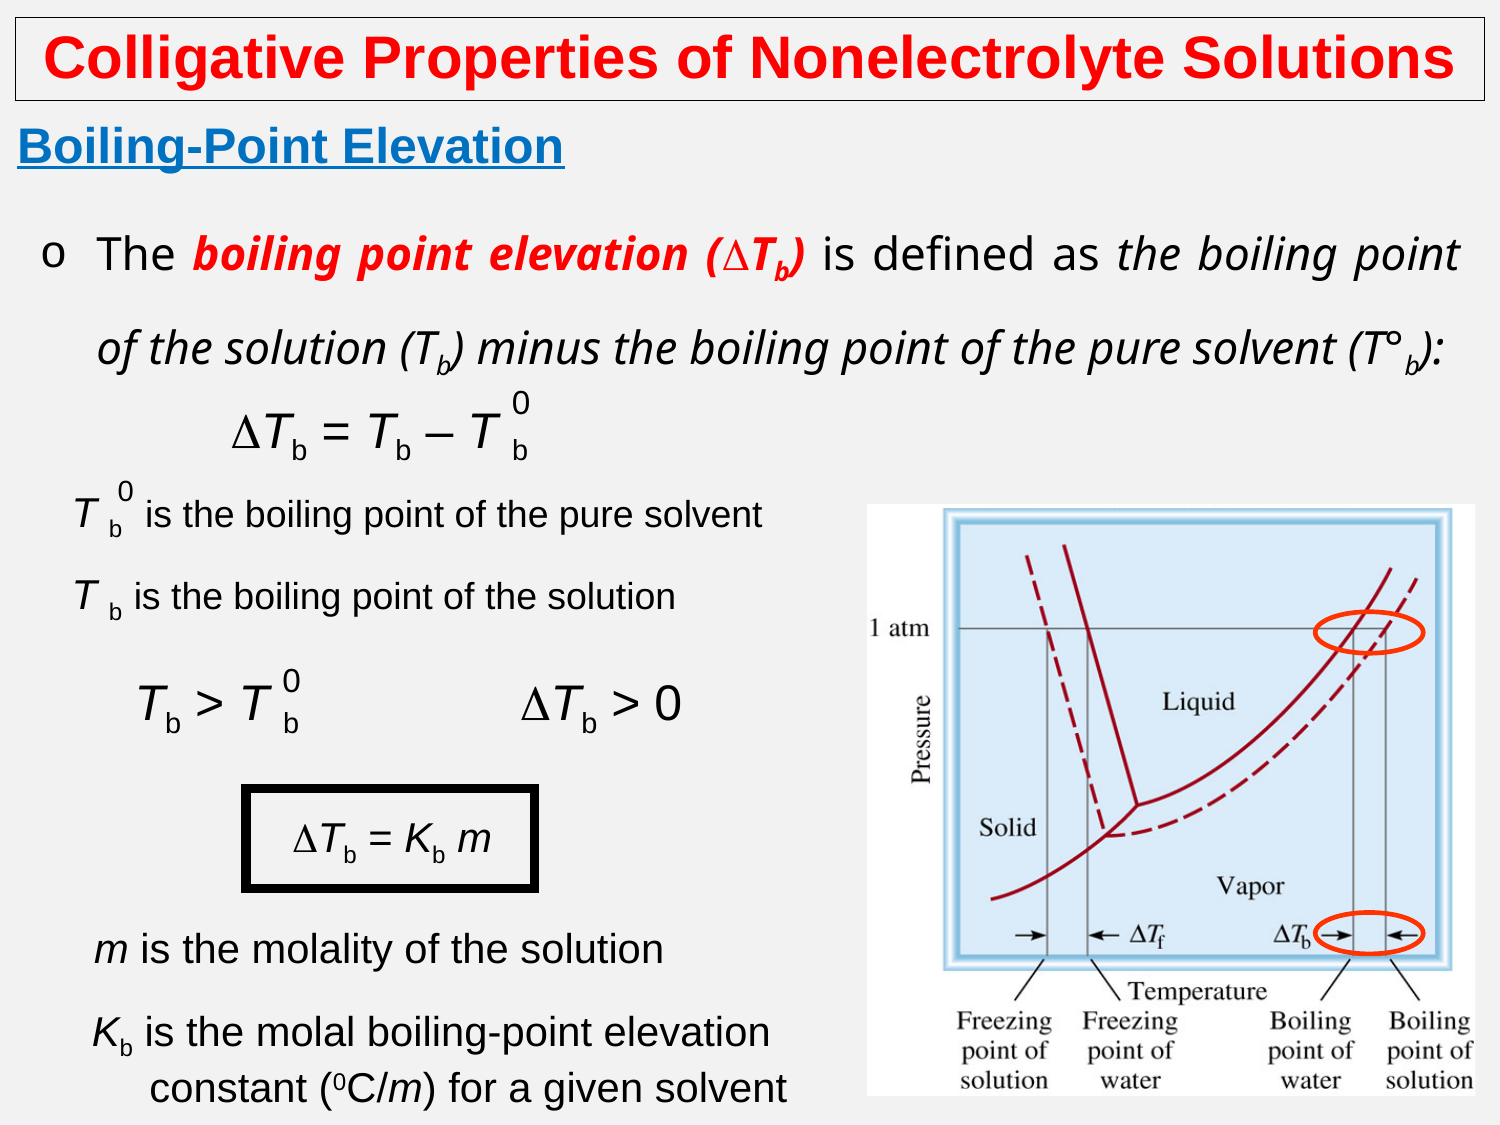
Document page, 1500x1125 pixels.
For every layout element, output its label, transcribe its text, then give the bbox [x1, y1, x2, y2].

text_box Kb is the molal boiling-point elevation constant (0C/m) for a given solvent [77, 996, 815, 1119]
text_box DTb > 0 [505, 663, 698, 747]
text_box Boiling-Point Elevation [2, 106, 580, 181]
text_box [246, 788, 535, 889]
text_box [116, 651, 318, 739]
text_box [211, 373, 548, 465]
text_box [866, 504, 1476, 1096]
text_box The boiling point elevation (DTb) is defined as the boiling point of the solution (Tb) minus the boiling point of the pure solvent (T°b): [25, 185, 1476, 389]
text_box m is the molality of the solution [79, 914, 680, 980]
title Colligative Properties of Nonelectrolyte Solutions [15, 17, 1485, 101]
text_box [56, 465, 859, 544]
text_box T b is the boiling point of the solution [56, 560, 715, 633]
